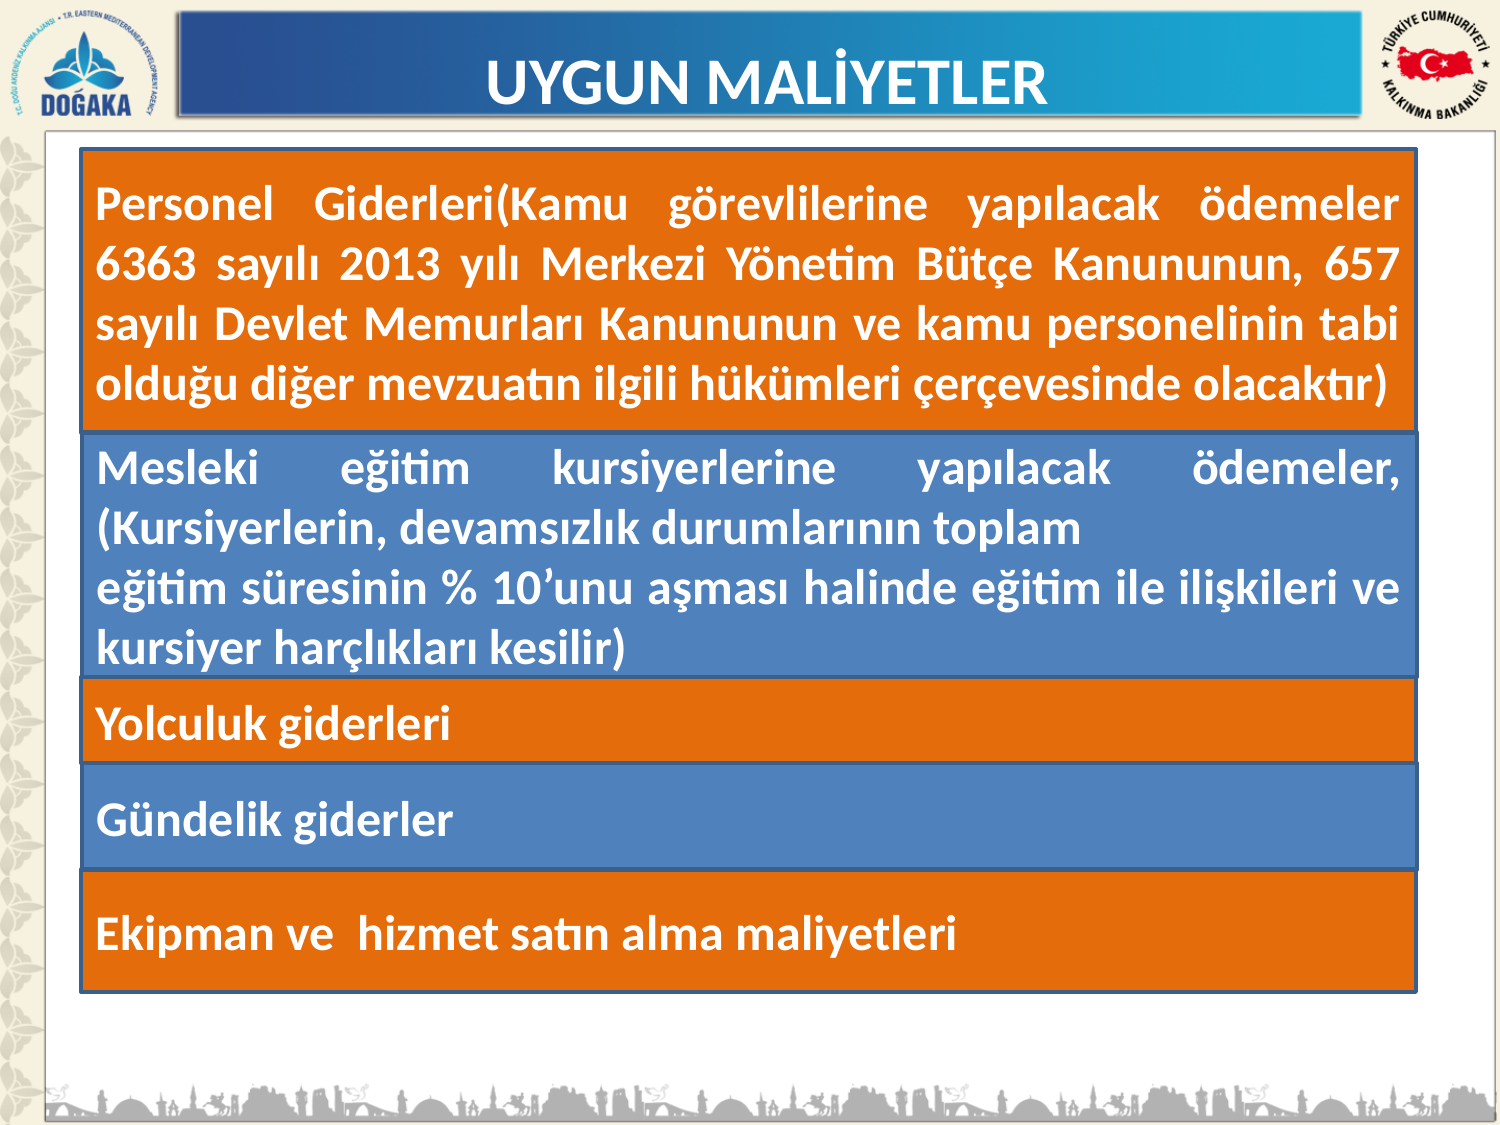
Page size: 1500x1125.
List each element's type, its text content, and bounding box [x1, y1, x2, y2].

title UYGUN MALİYETLER [171, 30, 1365, 114]
text_box Personel Giderleri(Kamu görevlilerine yapılacak ödemeler 6363 sayılı 2013 yılı Merkezi Yönetim Bütçe Kanununun, 657 sayılı Devlet Memurları Kanununun ve kamu personelinin tabi olduğu diğer mevzuatın ilgili hükümleri çerçevesinde olacaktır) [79, 147, 1418, 435]
text_box Ekipman ve hizmet satın alma maliyetleri [79, 867, 1418, 994]
text_box Yolculuk giderleri [79, 675, 1418, 765]
text_box Gündelik giderler [80, 761, 1419, 872]
picture [0, 0, 1500, 1125]
text_box Mesleki eğitim kursiyerlerine yapılacak ödemeler, (Kursiyerlerin, devamsızlık durumlarının toplam eğitim süresinin % 10’unu aşması halinde eğitim ile ilişkileri ve kursiyer harçlıkları kesilir) [80, 430, 1419, 679]
